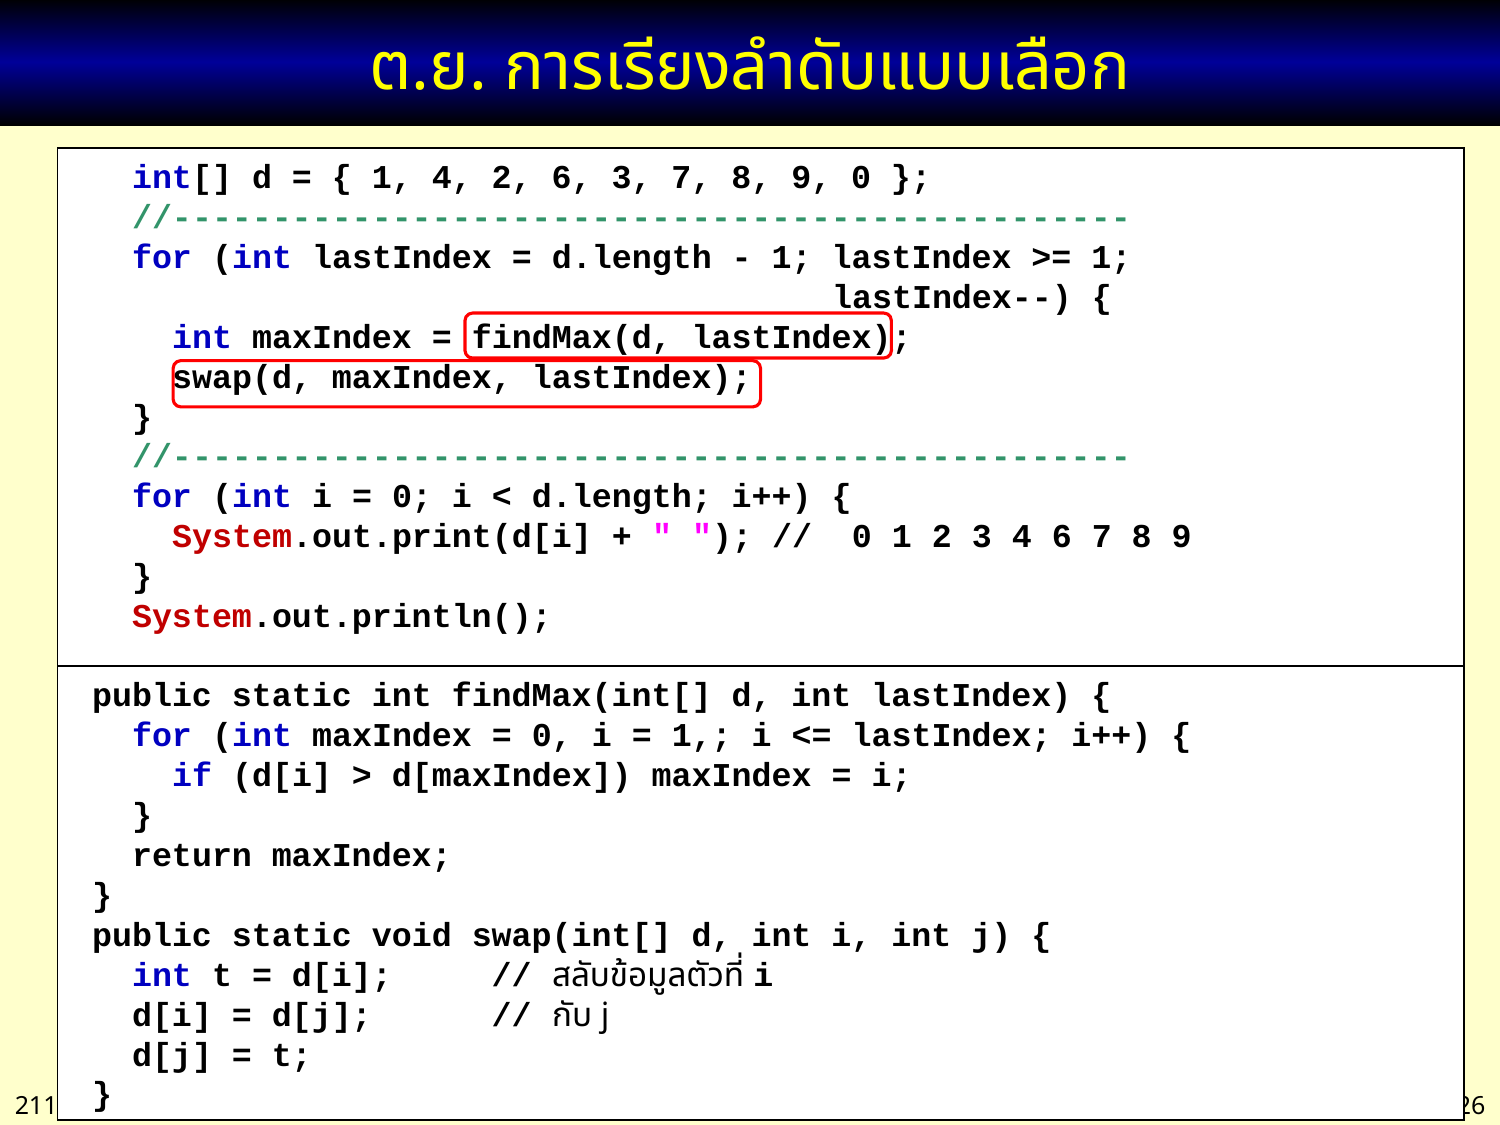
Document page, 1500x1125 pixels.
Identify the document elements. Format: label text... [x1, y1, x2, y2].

text_box [465, 313, 892, 359]
text_box int[] d = { 1, 4, 2, 6, 3, 7, 8, 9, 0 }; //------------------------------------------------ for (int lastIndex = d.length - 1; lastIndex >= 1; lastIndex--) { int maxIndex = findMax(d, lastIndex); swap(d, maxIndex, lastIndex); } //------------------------------------------------ for (int i = 0; i < d.length; i++) { System.out.print(d[i] + " "); // 0 1 2 3 4 6 7 8 9 } System.out.println(); [57, 147, 1464, 665]
title ต.ย. การเรียงลำดับแบบเลือก [0, 0, 1500, 126]
text_box [173, 360, 761, 407]
text_box public static int findMax(int[] d, int lastIndex) { for (int maxIndex = 0, i = 1,; i <= lastIndex; i++) { if (d[i] > d[maxIndex]) maxIndex = i; } return maxIndex; } public static void swap(int[] d, int i, int j) { int t = d[i]; // สลับข้อมูลตัวที่ i d[i] = d[j]; // กับ j d[j] = t; } [57, 665, 1464, 1120]
